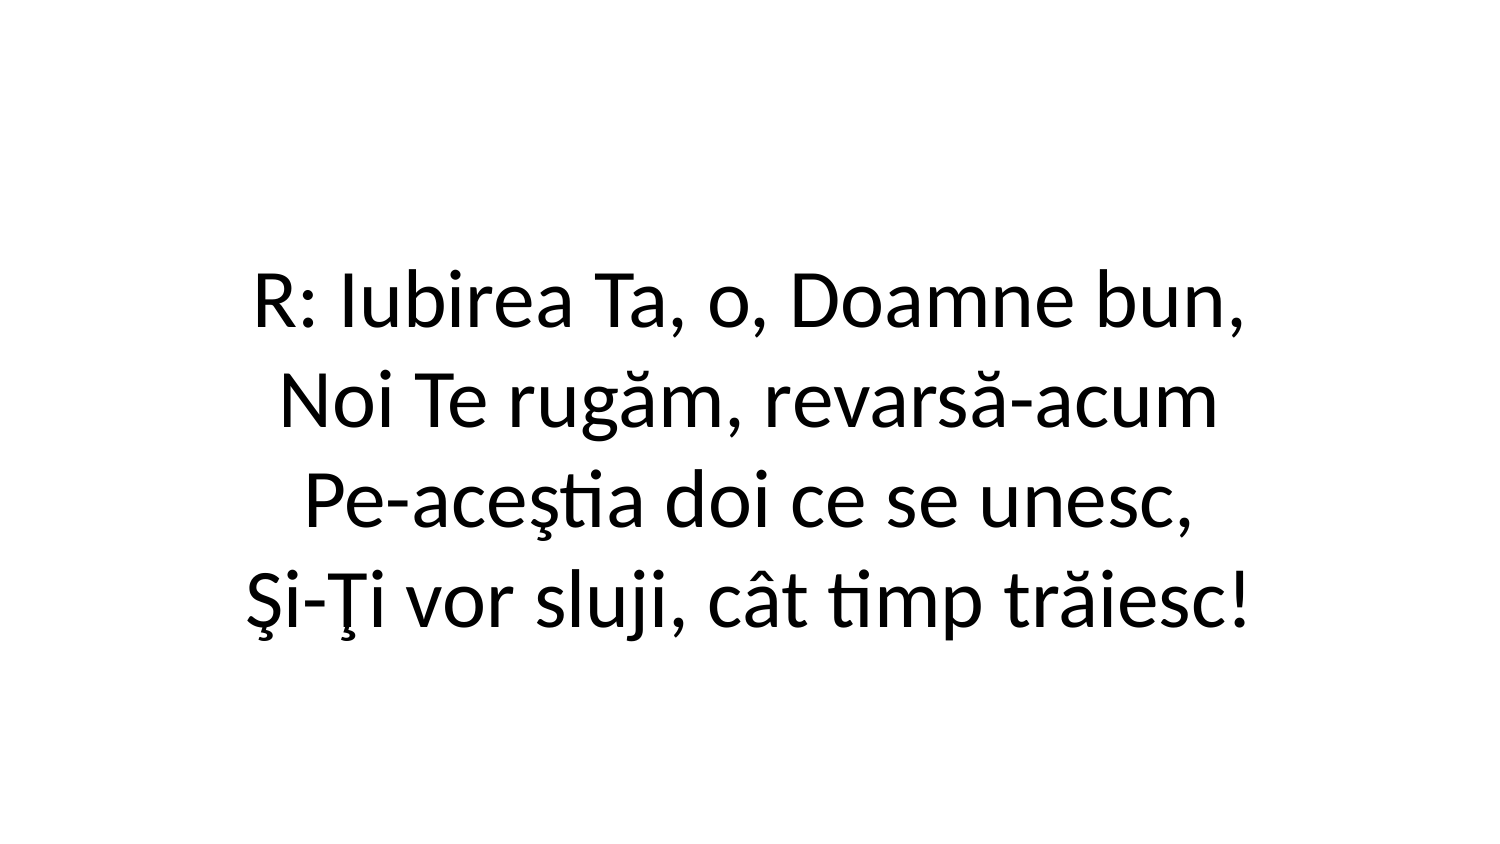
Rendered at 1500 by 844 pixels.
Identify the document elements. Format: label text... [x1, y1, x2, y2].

text_box R: Iubirea Ta, o, Doamne bun, Noi Te rugăm, revarsă-acum Pe-aceştia doi ce se unesc, Şi-Ţi vor sluji, cât timp trăiesc! [230, 192, 1270, 652]
